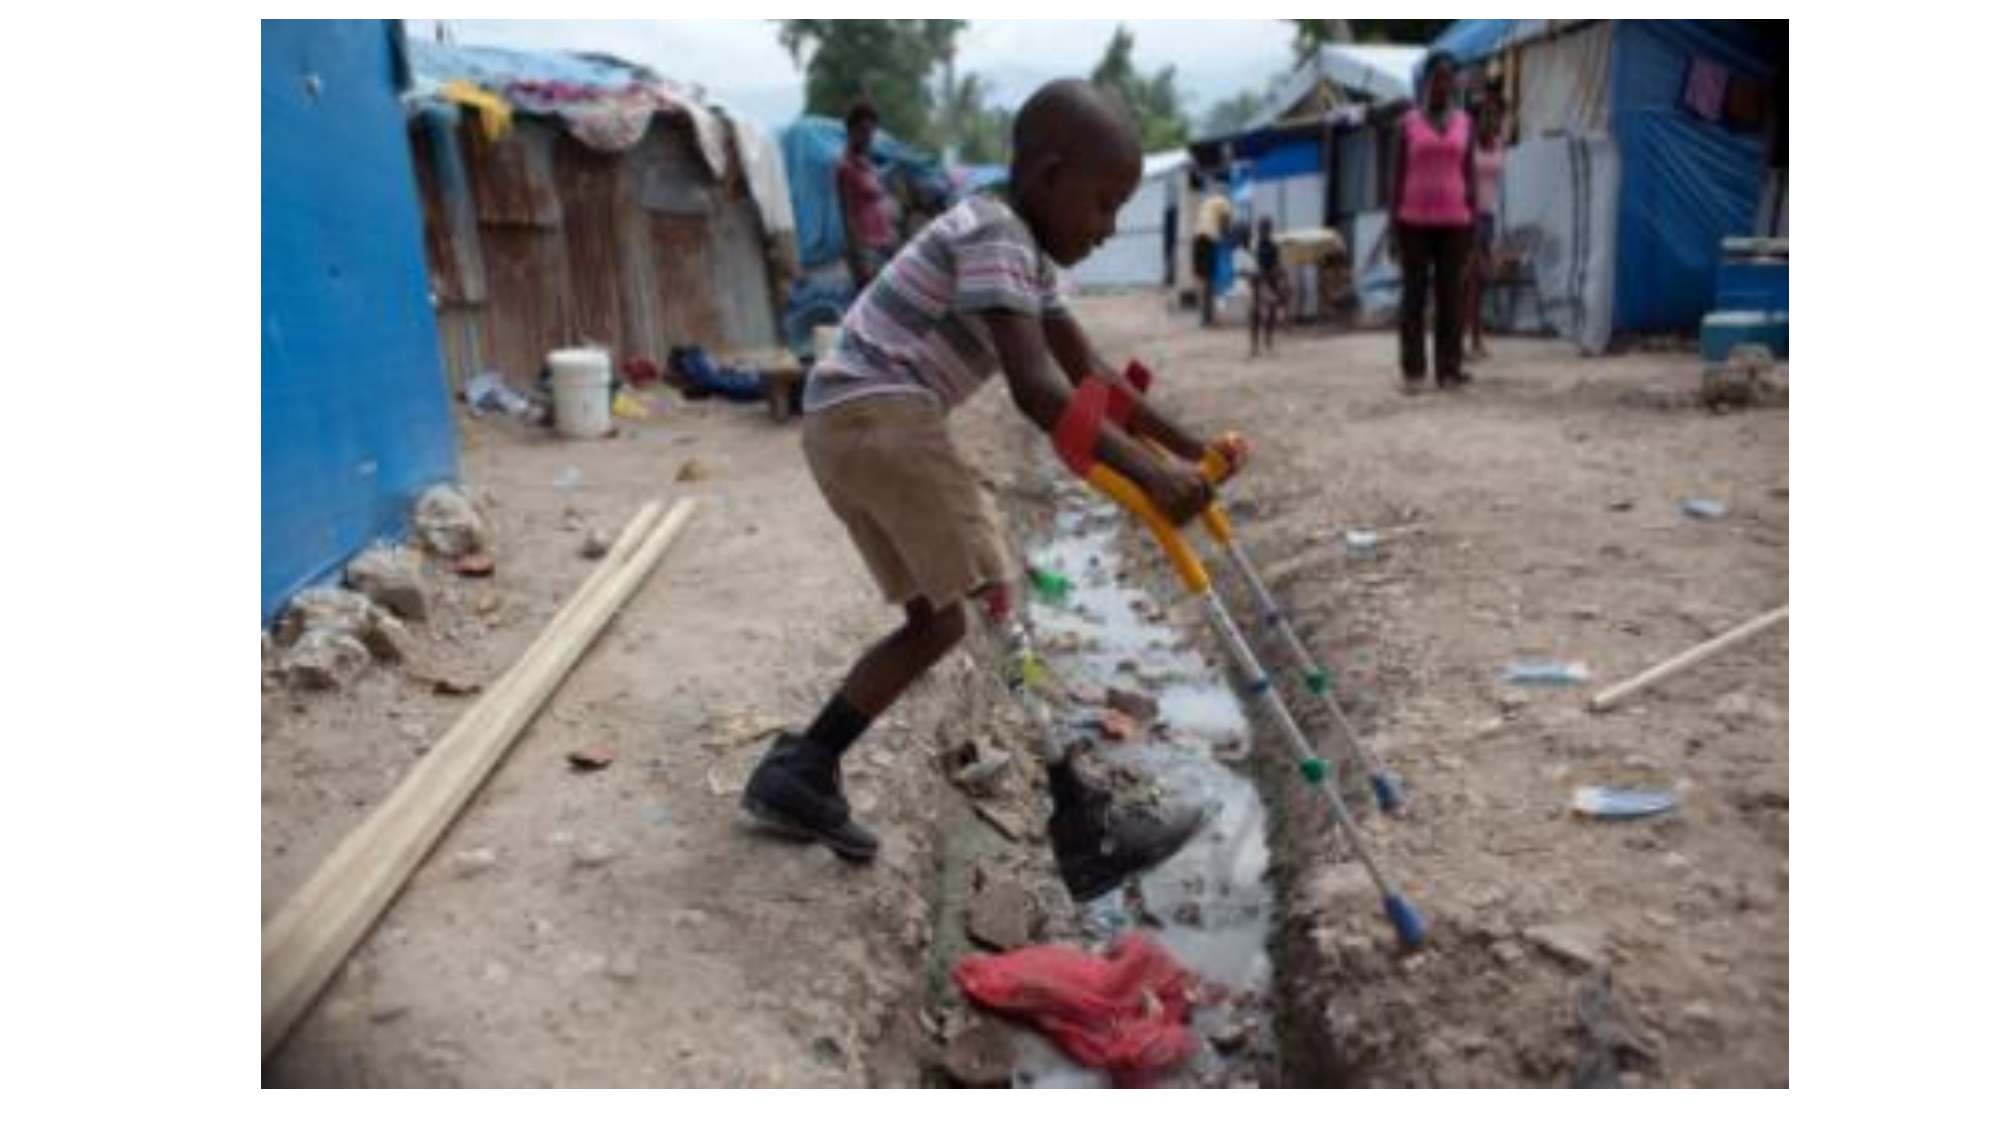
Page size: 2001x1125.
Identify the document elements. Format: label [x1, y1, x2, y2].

picture [260, 19, 1789, 1089]
